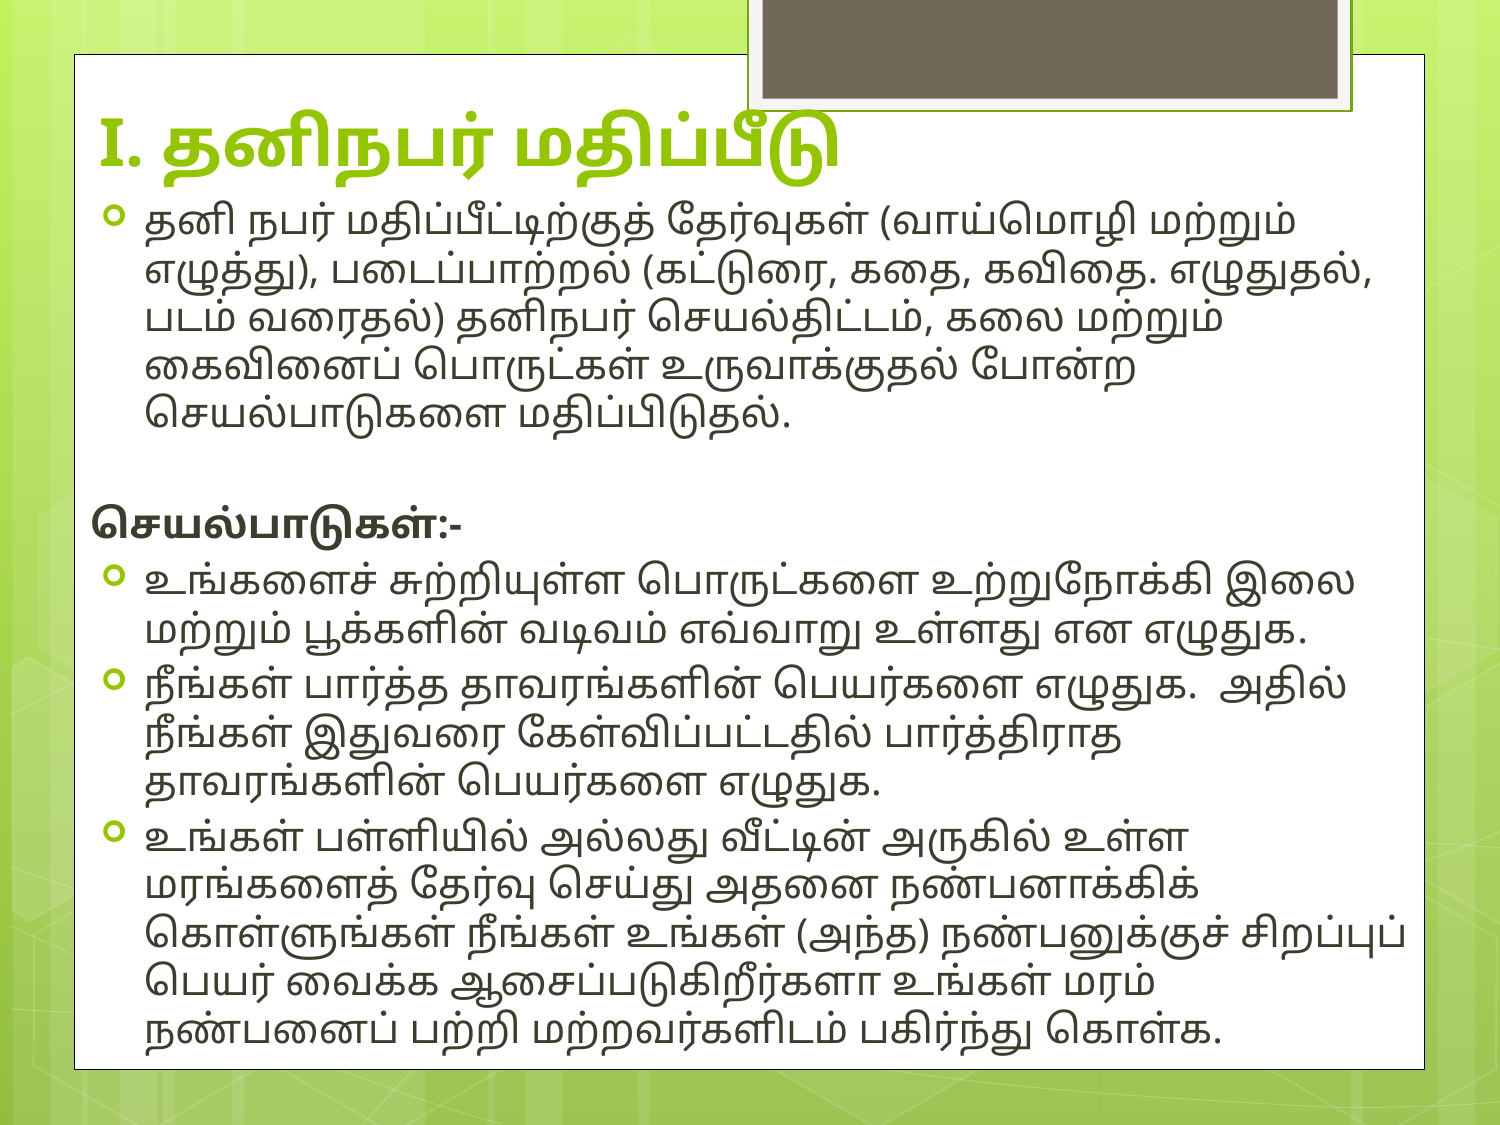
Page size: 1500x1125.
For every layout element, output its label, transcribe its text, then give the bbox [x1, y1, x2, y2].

list தனி நபர் மதிப்பீட்டிற்குத் தேர்வுகள் (வாய்மொழி மற்றும் எழுத்து), படைப்பாற்றல் (கட்டுரை, கதை, கவிதை. எழுதுதல், படம் வரைதல்) தனிநபர் செயல்திட்டம், கலை மற்றும் கைவினைப் பொருட்கள் உருவாக்குதல் போன்ற செயல்பாடுகளை மதிப்பிடுதல். செயல்பாடுகள்:- உங்களைச் சுற்றியுள்ள பொருட்களை உற்றுநோக்கி இலை மற்றும் பூக்களின் வடிவம் எவ்வாறு உள்ளது என எழுதுக. நீங்கள் பார்த்த தாவரங்களின் பெயர்களை எழுதுக. அதில் நீங்கள் இதுவரை கேள்விப்பட்டதில் பார்த்திராத தாவரங்களின் பெயர்களை எழுதுக. உங்கள் பள்ளியில் அல்லது வீட்டின் அருகில் உள்ள மரங்களைத் தேர்வு செய்து அதனை நண்பனாக்கிக் கொள்ளுங்கள் நீங்கள் உங்கள் (அந்த) நண்பனுக்குச் சிறப்புப் பெயர் வைக்க ஆசைப்படுகிறீர்களா உங்கள் மரம் நண்பனைப் பற்றி மற்றவர்களிடம் பகிர்ந்து கொள்க. [75, 187, 1425, 1075]
title I. தனிநபர் மதிப்பீடு [50, 0, 1400, 188]
